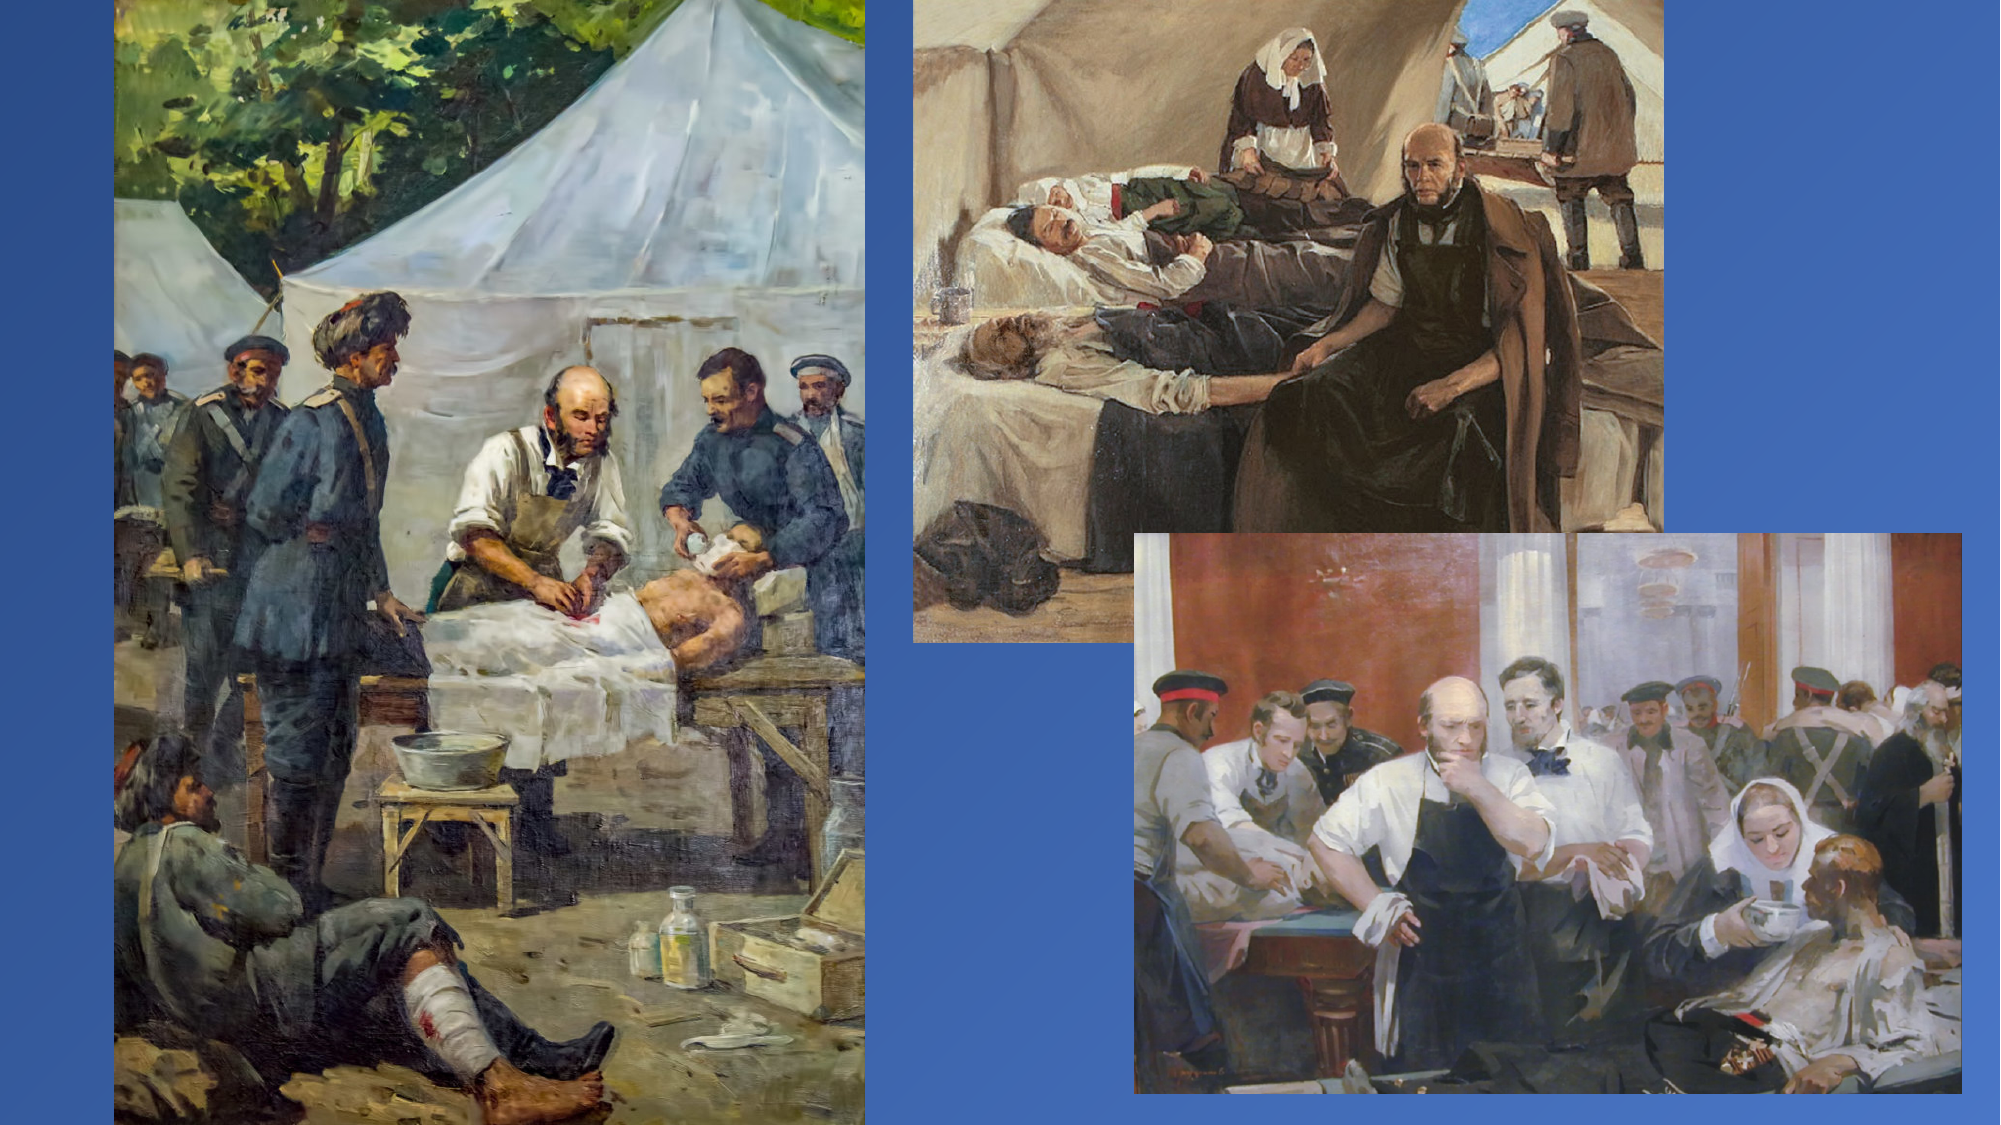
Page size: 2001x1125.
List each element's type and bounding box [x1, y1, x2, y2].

picture [114, 0, 865, 1125]
picture [913, 0, 1962, 1094]
